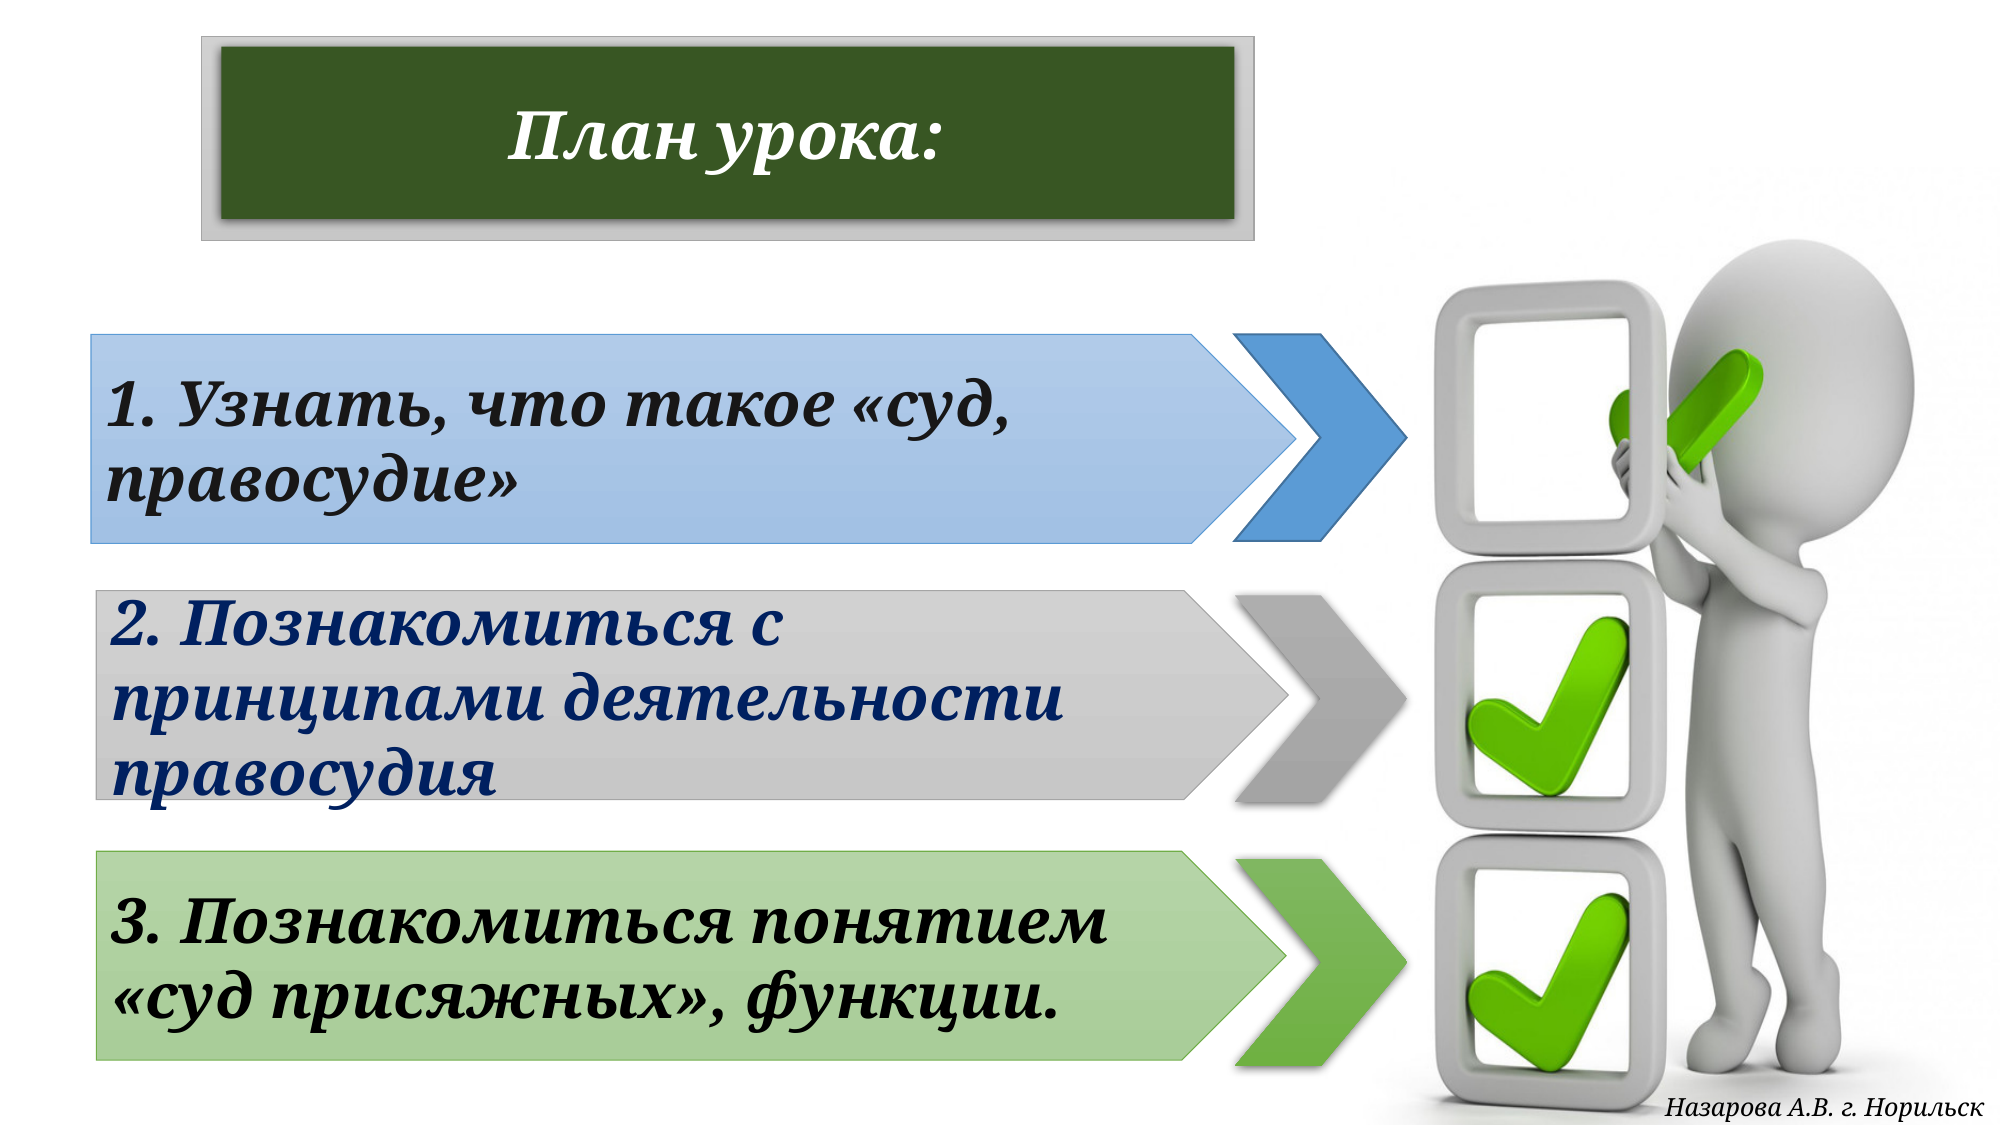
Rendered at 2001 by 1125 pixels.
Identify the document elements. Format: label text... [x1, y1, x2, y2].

text_box [1234, 595, 1317, 695]
picture [1317, 167, 2000, 1125]
text_box [201, 36, 1255, 241]
text_box 2. Познакомиться с принципами деятельности правосудия [95, 590, 1290, 801]
text_box [1235, 858, 1317, 958]
text_box 1. Узнать, что такое «суд, правосудие» [90, 333, 1297, 544]
text_box 3. Познакомиться понятием «суд присяжных», функции. [95, 850, 1287, 1061]
text_box План урока: [221, 46, 1235, 219]
text_box [1232, 440, 1317, 542]
text_box [1235, 967, 1317, 1066]
text_box [1234, 703, 1317, 803]
text_box [1232, 333, 1317, 436]
